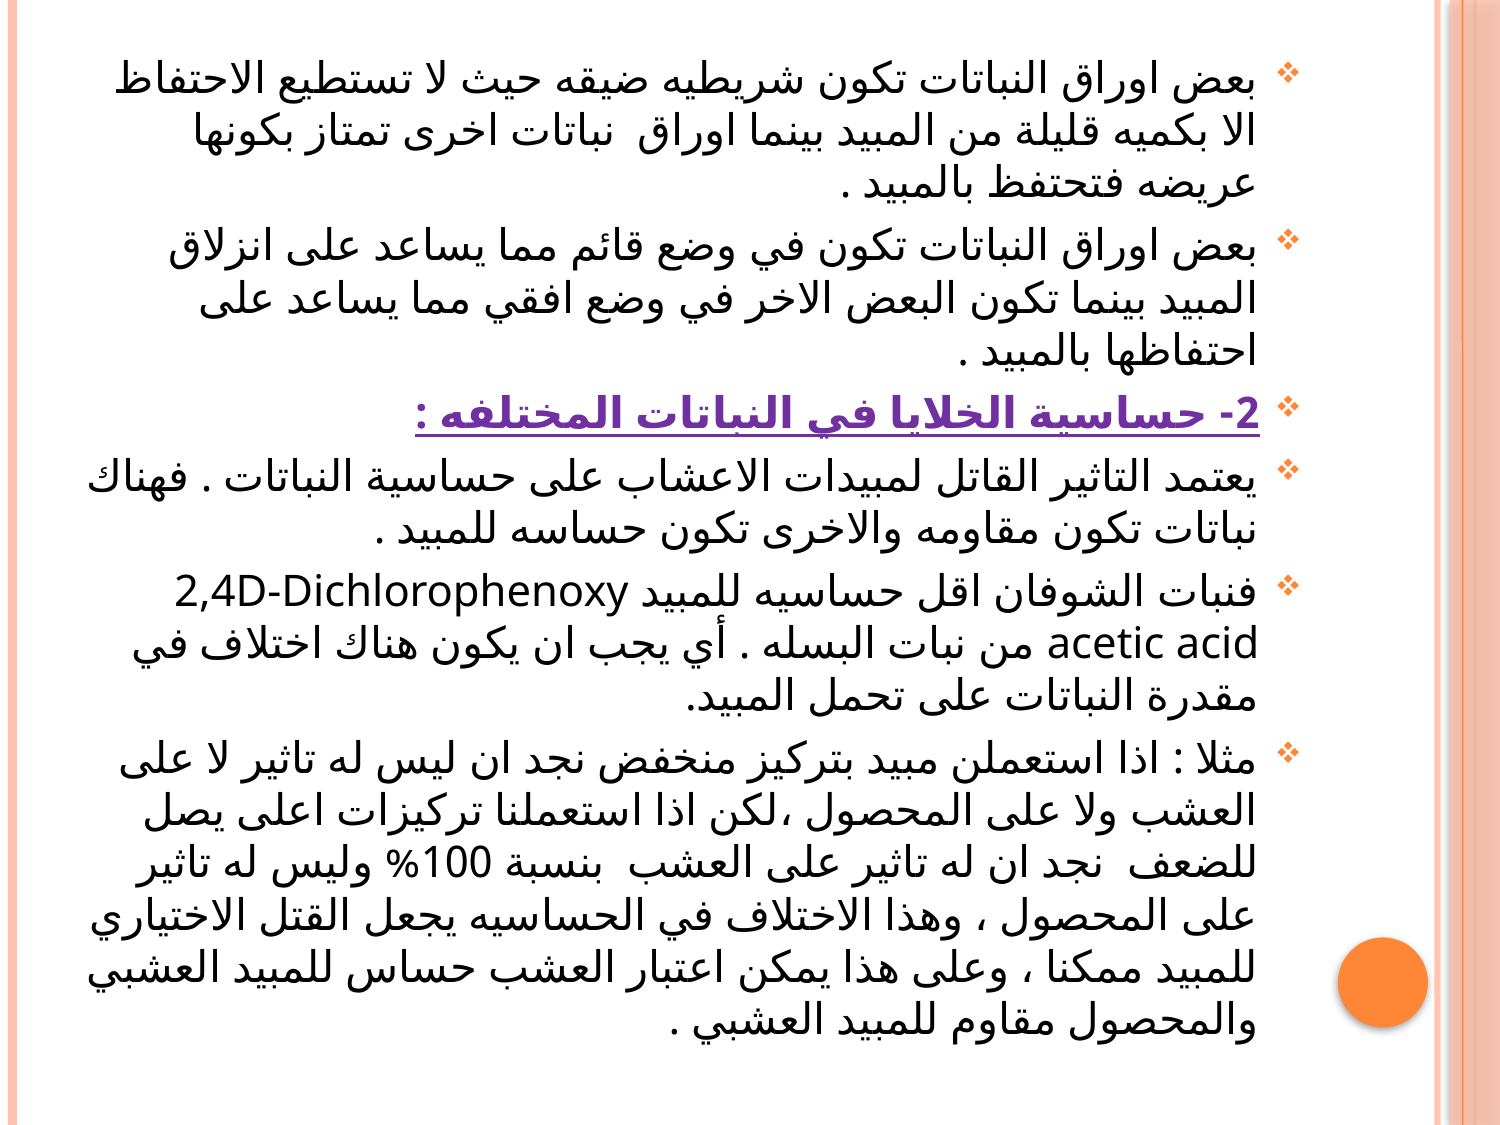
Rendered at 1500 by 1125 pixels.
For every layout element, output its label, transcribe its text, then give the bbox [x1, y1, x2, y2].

list بعض اوراق النباتات تكون شريطيه ضيقه حيث لا تستطيع الاحتفاظ الا بكميه قليلة من المبيد بينما اوراق نباتات اخرى تمتاز بكونها عريضه فتحتفظ بالمبيد . بعض اوراق النباتات تكون في وضع قائم مما يساعد على انزلاق المبيد بينما تكون البعض الاخر في وضع افقي مما يساعد على احتفاظها بالمبيد . 2- حساسية الخلايا في النباتات المختلفه : يعتمد التاثير القاتل لمبيدات الاعشاب على حساسية النباتات . فهناك نباتات تكون مقاومه والاخرى تكون حساسه للمبيد . فنبات الشوفان اقل حساسيه للمبيد 2,4D-Dichlorophenoxy acetic acid من نبات البسله . أي يجب ان يكون هناك اختلاف في مقدرة النباتات على تحمل المبيد. مثلا : اذا استعملن مبيد بتركيز منخفض نجد ان ليس له تاثير لا على العشب ولا على المحصول ،لكن اذا استعملنا تركيزات اعلى يصل للضعف نجد ان له تاثير على العشب بنسبة 100% وليس له تاثير على المحصول ، وهذا الاختلاف في الحساسيه يجعل القتل الاختياري للمبيد ممكنا ، وعلى هذا يمكن اعتبار العشب حساس للمبيد العشبي والمحصول مقاوم للمبيد العشبي . [64, 42, 1314, 1059]
